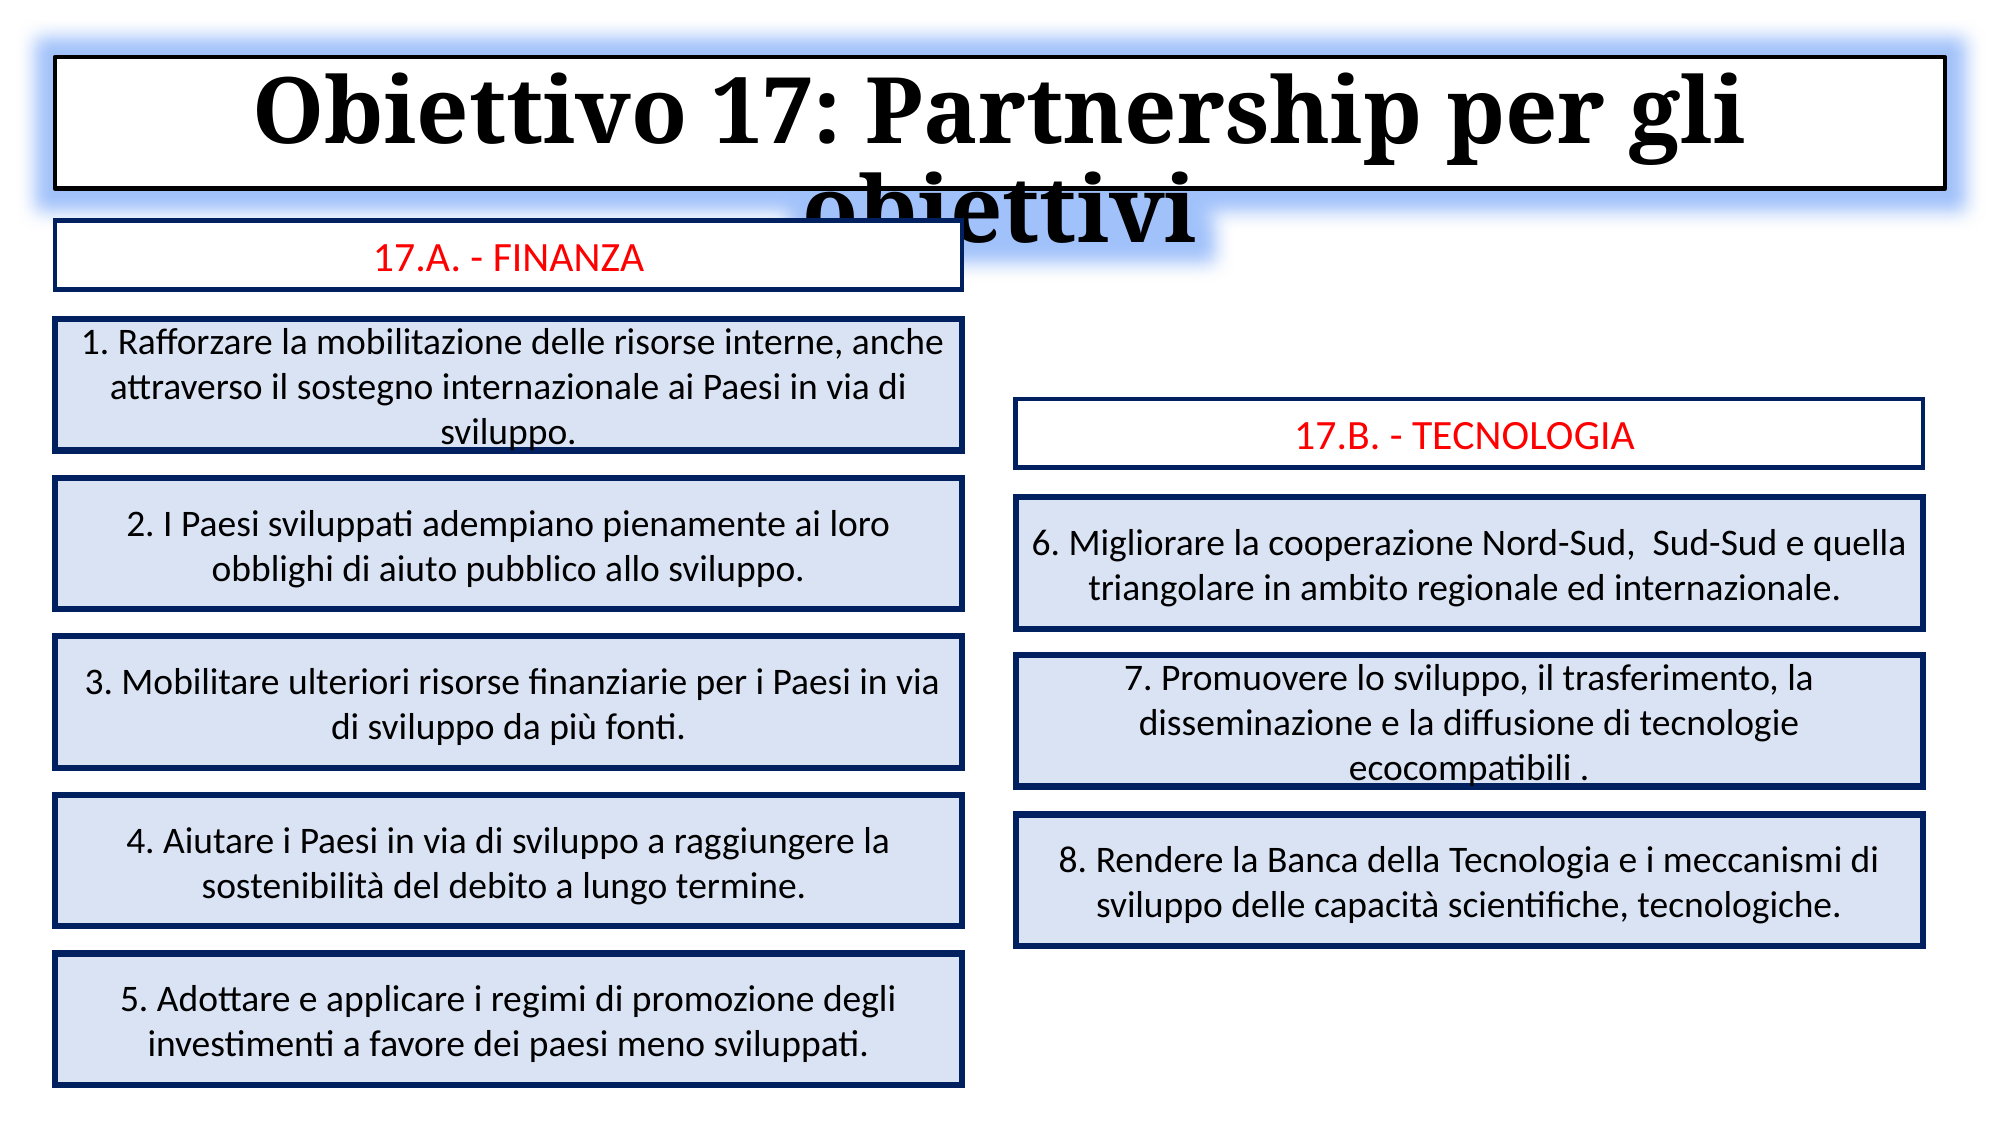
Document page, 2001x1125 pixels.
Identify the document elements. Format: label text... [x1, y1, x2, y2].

text_box 1. Rafforzare la mobilitazione delle risorse interne, anche attraverso il sostegno internazionale ai Paesi in via di sviluppo. [54, 318, 963, 452]
text_box 6. Migliorare la cooperazione Nord-Sud, Sud-Sud e quella triangolare in ambito regionale ed internazionale. [1015, 496, 1924, 630]
text_box 3. Mobilitare ulteriori risorse finanziarie per i Paesi in via di sviluppo da più fonti. [54, 635, 963, 769]
text_box 2. I Paesi sviluppati adempiano pienamente ai loro obblighi di aiuto pubblico allo sviluppo. [54, 477, 963, 610]
text_box 8. Rendere la Banca della Tecnologia e i meccanismi di sviluppo delle capacità scientifiche, tecnologiche. [1015, 813, 1924, 947]
text_box 7. Promuovere lo sviluppo, il trasferimento, la disseminazione e la diffusione di tecnologie ecocompatibili . [1015, 654, 1924, 788]
text_box 5. Adottare e applicare i regimi di promozione degli investimenti a favore dei paesi meno sviluppati. [54, 952, 963, 1086]
text_box 4. Aiutare i Paesi in via di sviluppo a raggiungere la sostenibilità del debito a lungo termine. [54, 794, 963, 927]
text_box 17.B. - TECNOLOGIA [1015, 398, 1924, 468]
text_box Obiettivo 17: Partnership per gli obiettivi [54, 57, 1945, 189]
text_box 17.A. - FINANZA [54, 220, 963, 290]
